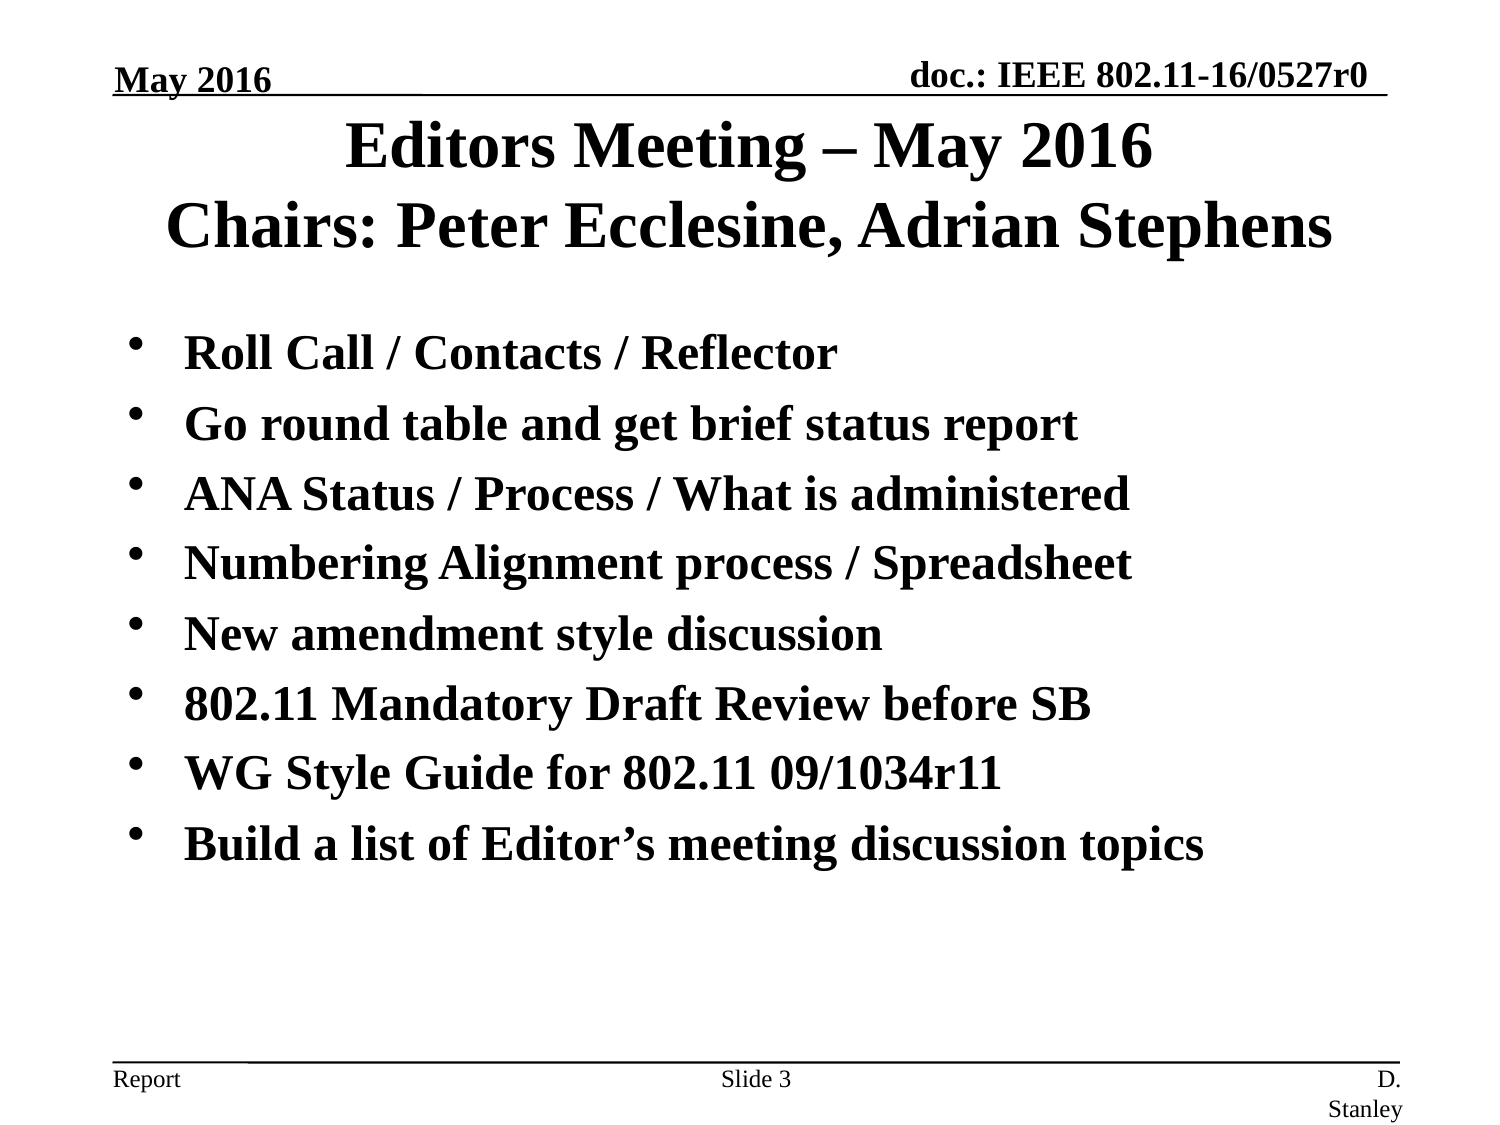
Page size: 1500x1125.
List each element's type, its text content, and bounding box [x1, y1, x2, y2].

list Roll Call / Contacts / Reflector Go round table and get brief status report ANA Status / Process / What is administered Numbering Alignment process / Spreadsheet New amendment style discussion 802.11 Mandatory Draft Review before SB WG Style Guide for 802.11 09/1034r11 Build a list of Editor’s meeting discussion topics [112, 312, 1425, 1000]
slide_number Slide 3 [721, 1062, 792, 1093]
title Editors Meeting – May 2016 Chairs: Peter Ecclesine, Adrian Stephens [112, 125, 1388, 238]
footer D. Stanley, HP Enterprise [1325, 1062, 1402, 1093]
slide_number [114, 54, 335, 100]
